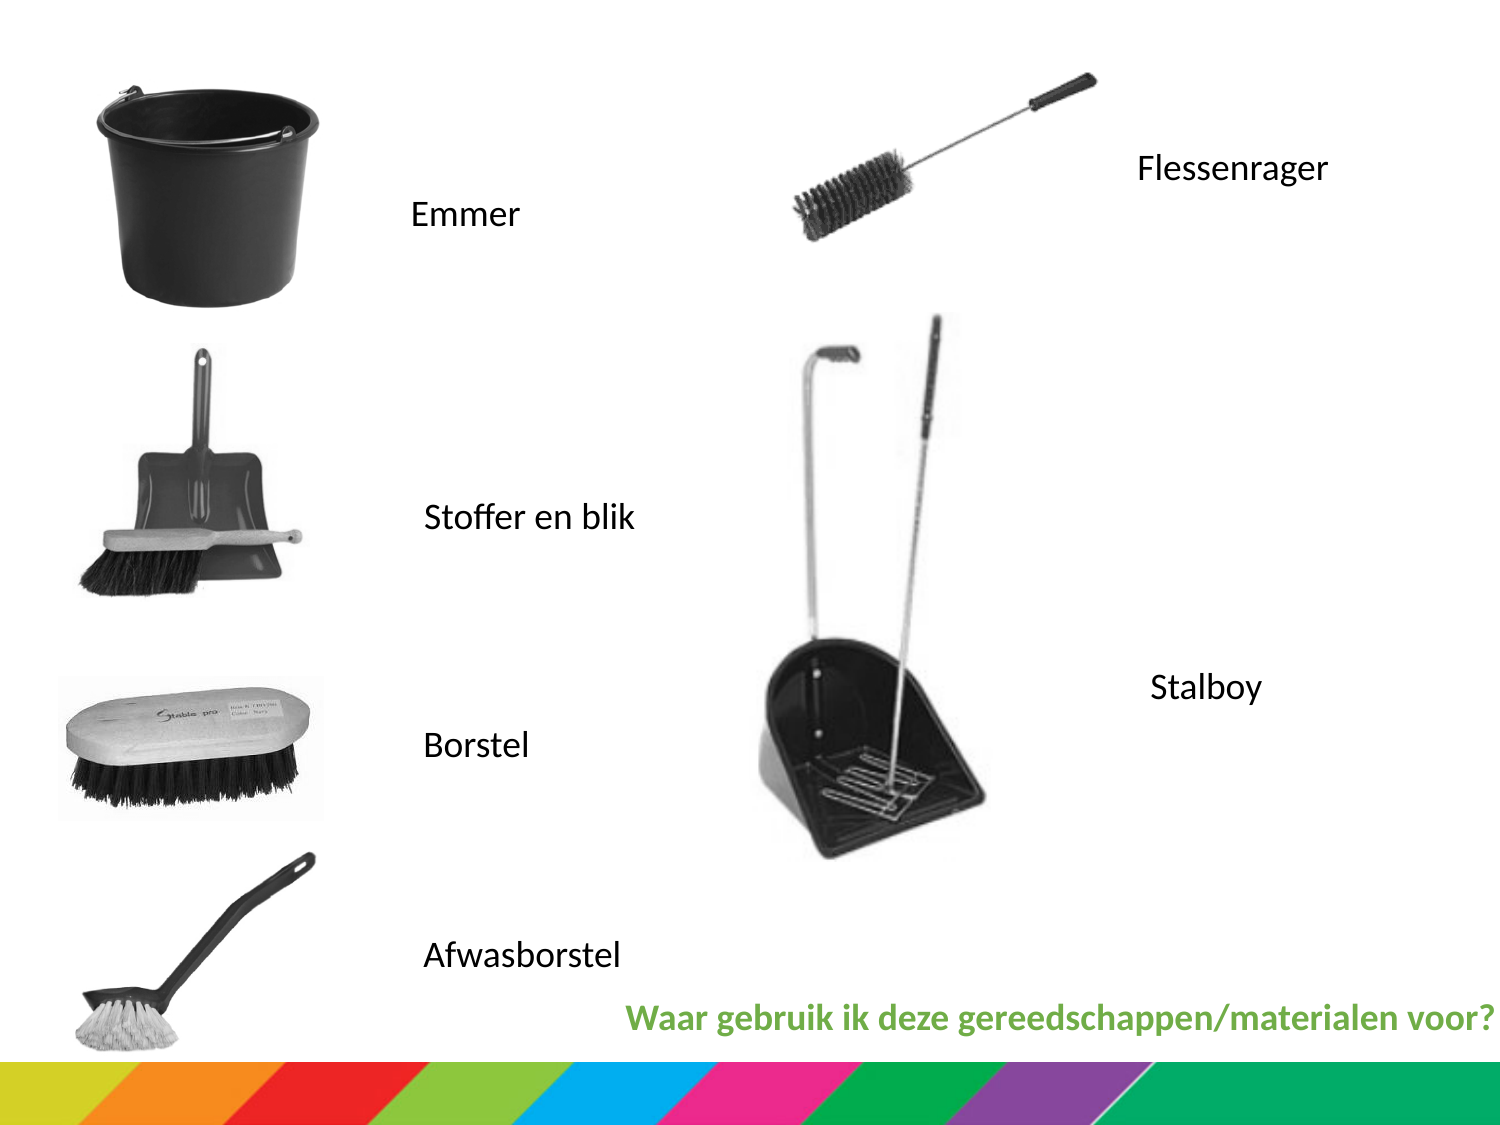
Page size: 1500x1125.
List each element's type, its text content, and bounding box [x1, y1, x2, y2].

text_box Flessenrager [1122, 135, 1345, 196]
picture [72, 343, 310, 602]
text_box Stalboy [1135, 654, 1278, 715]
picture [91, 79, 324, 313]
text_box Borstel [408, 713, 545, 773]
picture [58, 676, 324, 821]
text_box Waar gebruik ik deze gereedschappen/materialen voor? [610, 985, 1500, 1046]
picture [656, 1062, 1500, 1125]
text_box Emmer [396, 181, 536, 242]
picture [749, 312, 995, 862]
text_box Afwasborstel [408, 922, 637, 983]
text_box Stoffer en blik [409, 484, 651, 545]
picture [782, 64, 1100, 254]
picture [72, 842, 325, 1061]
picture [0, 1062, 574, 1125]
